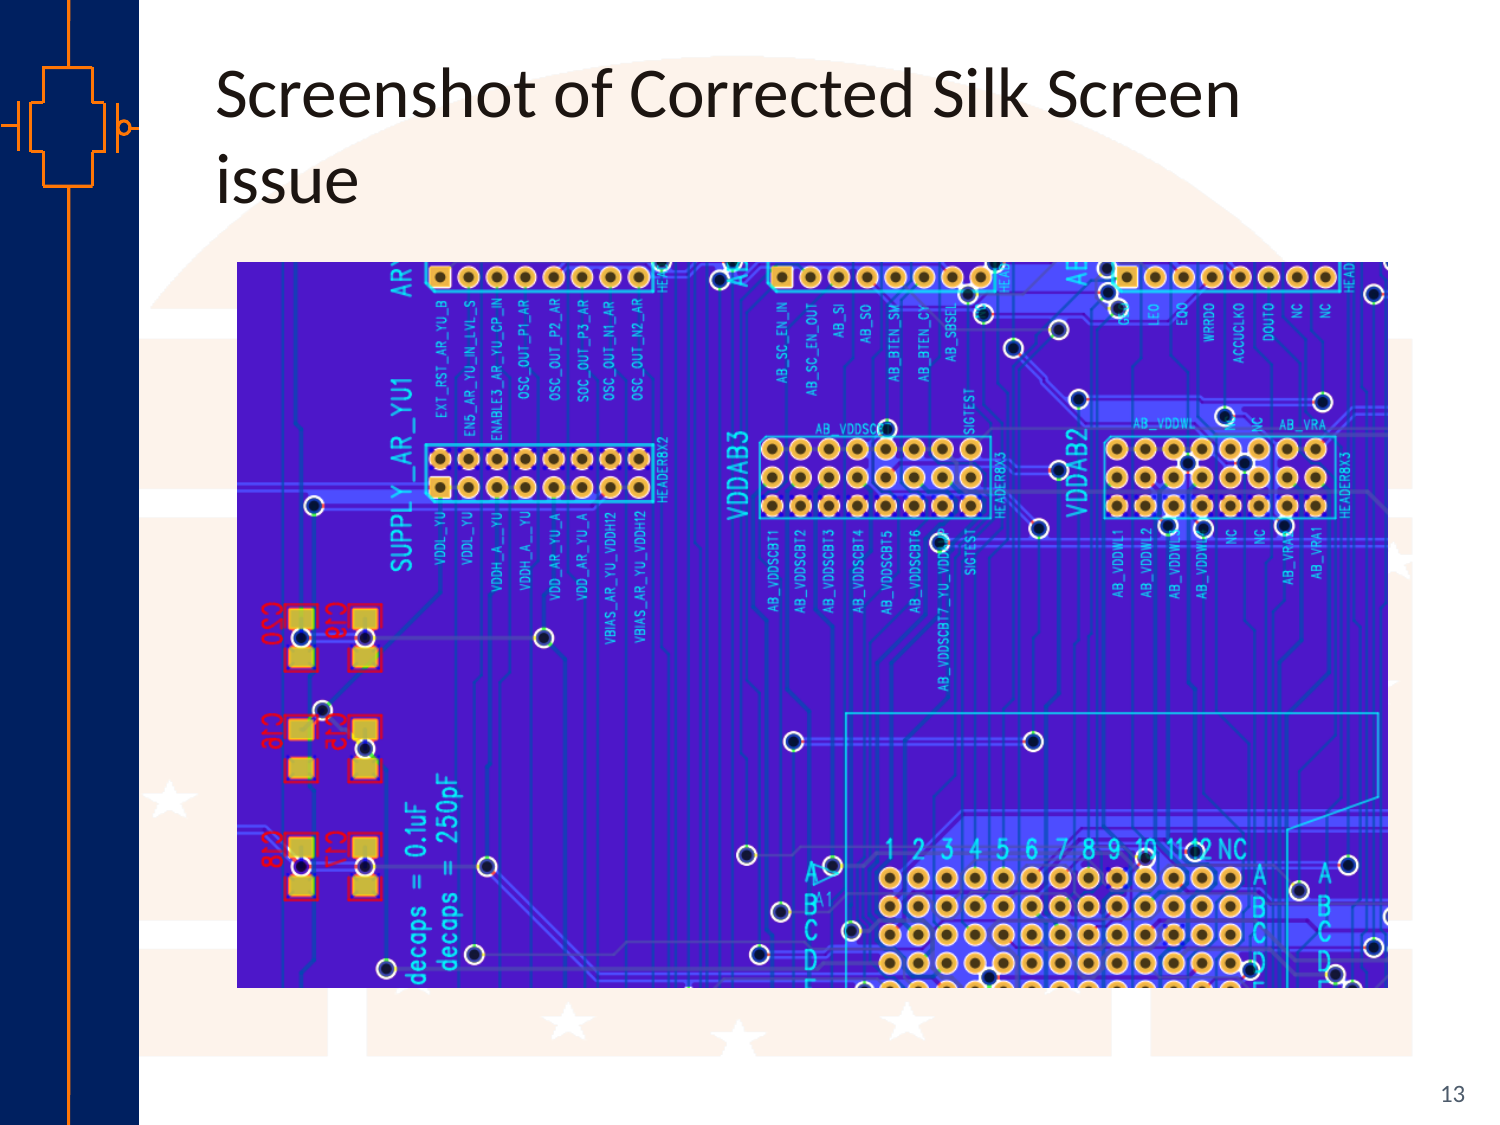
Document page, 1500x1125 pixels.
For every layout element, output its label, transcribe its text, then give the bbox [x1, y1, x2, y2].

slide_number 13 [1425, 1062, 1488, 1123]
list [236, 262, 1389, 988]
title Screenshot of Corrected Silk Screen issue [200, 37, 1388, 225]
